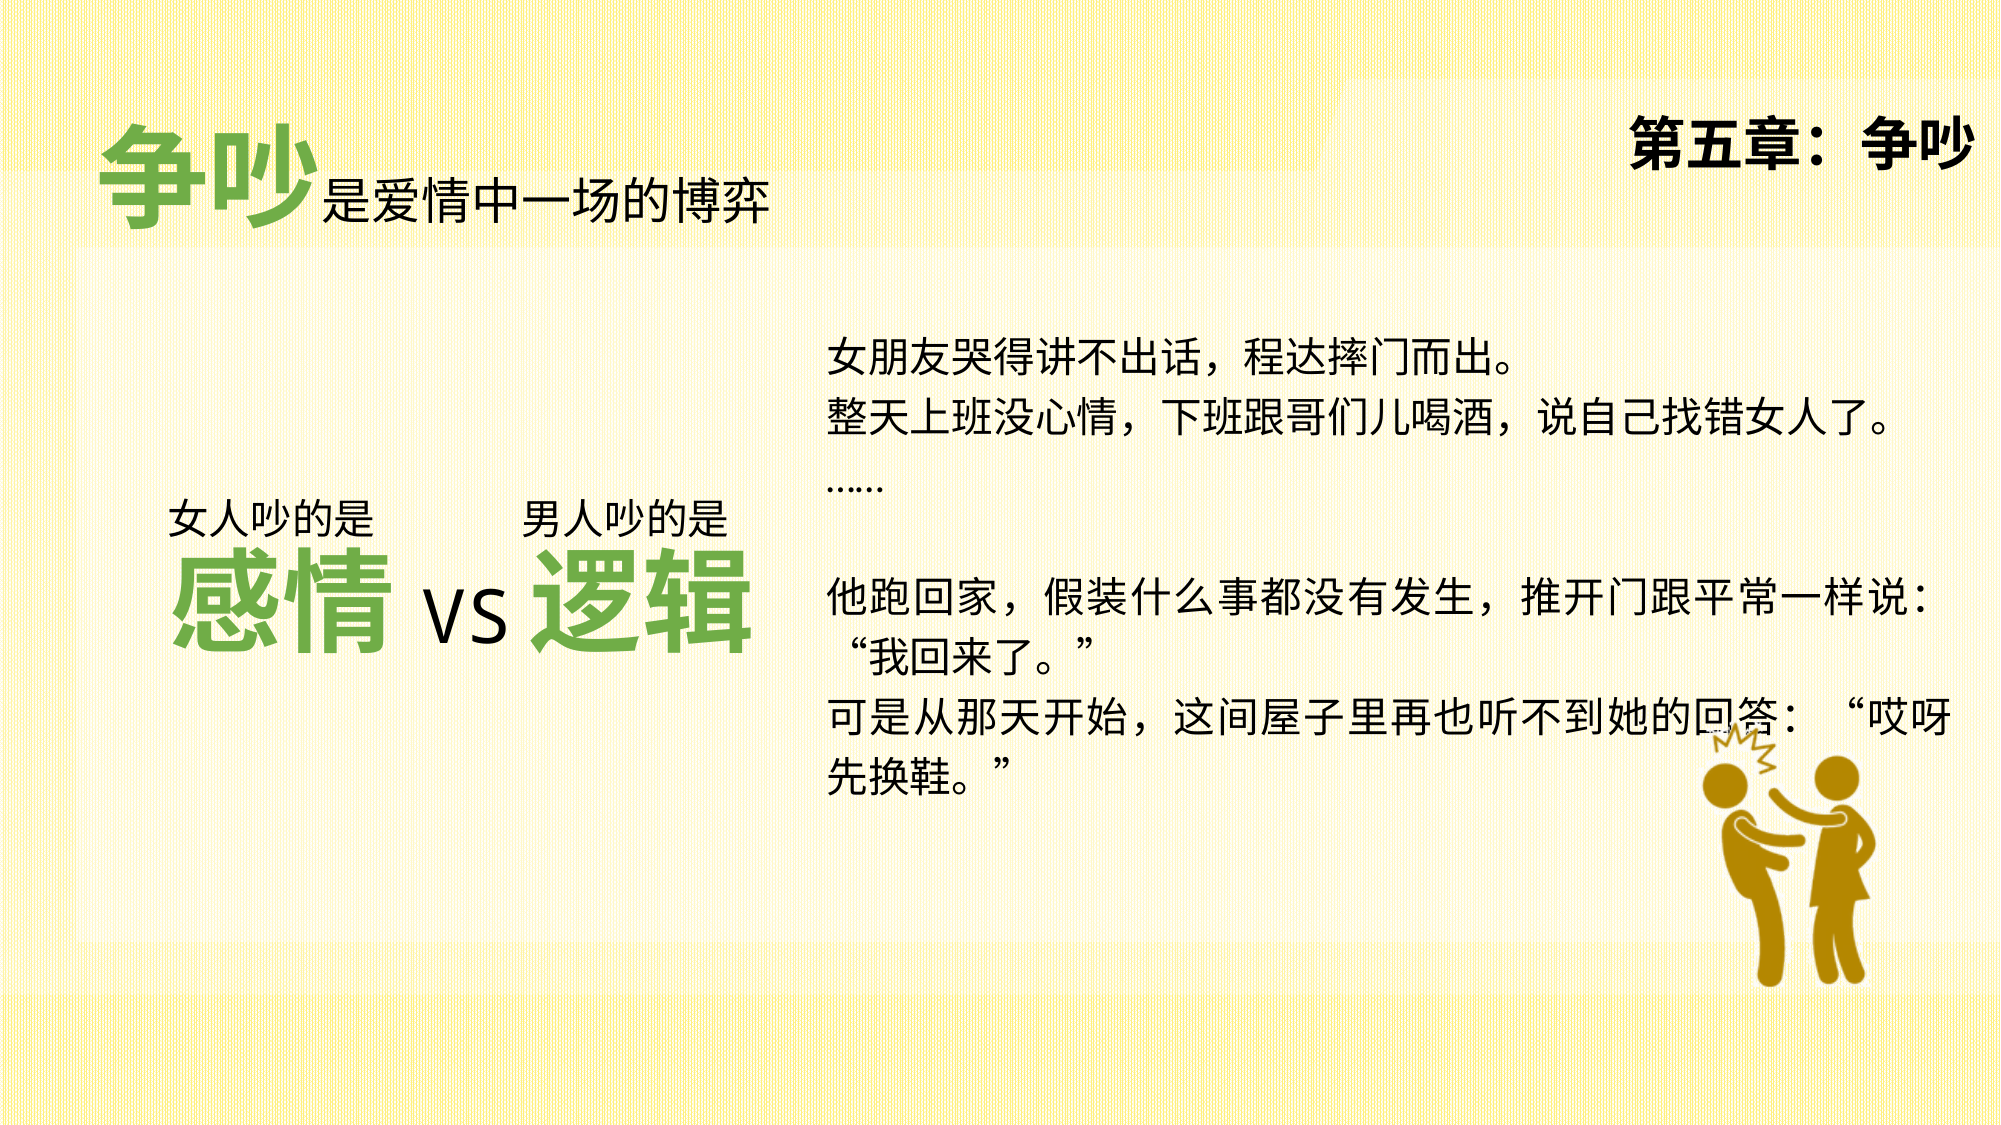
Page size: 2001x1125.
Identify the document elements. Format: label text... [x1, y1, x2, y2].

text_box 第五章：争吵 [1612, 99, 2000, 185]
text_box 女朋友哭得讲不出话，程达摔门而出。 整天上班没心情，下班跟哥们儿喝酒，说自己找错女人了。 …… 他跑回家，假装什么事都没有发生，推开门跟平常一样说：“我回来了。” 可是从那天开始，这间屋子里再也听不到她的回答：“哎呀先换鞋。” [811, 312, 1968, 808]
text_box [81, 485, 843, 880]
picture [1683, 702, 1896, 992]
text_box 争吵是爱情中一场的博弈 [81, 99, 803, 250]
